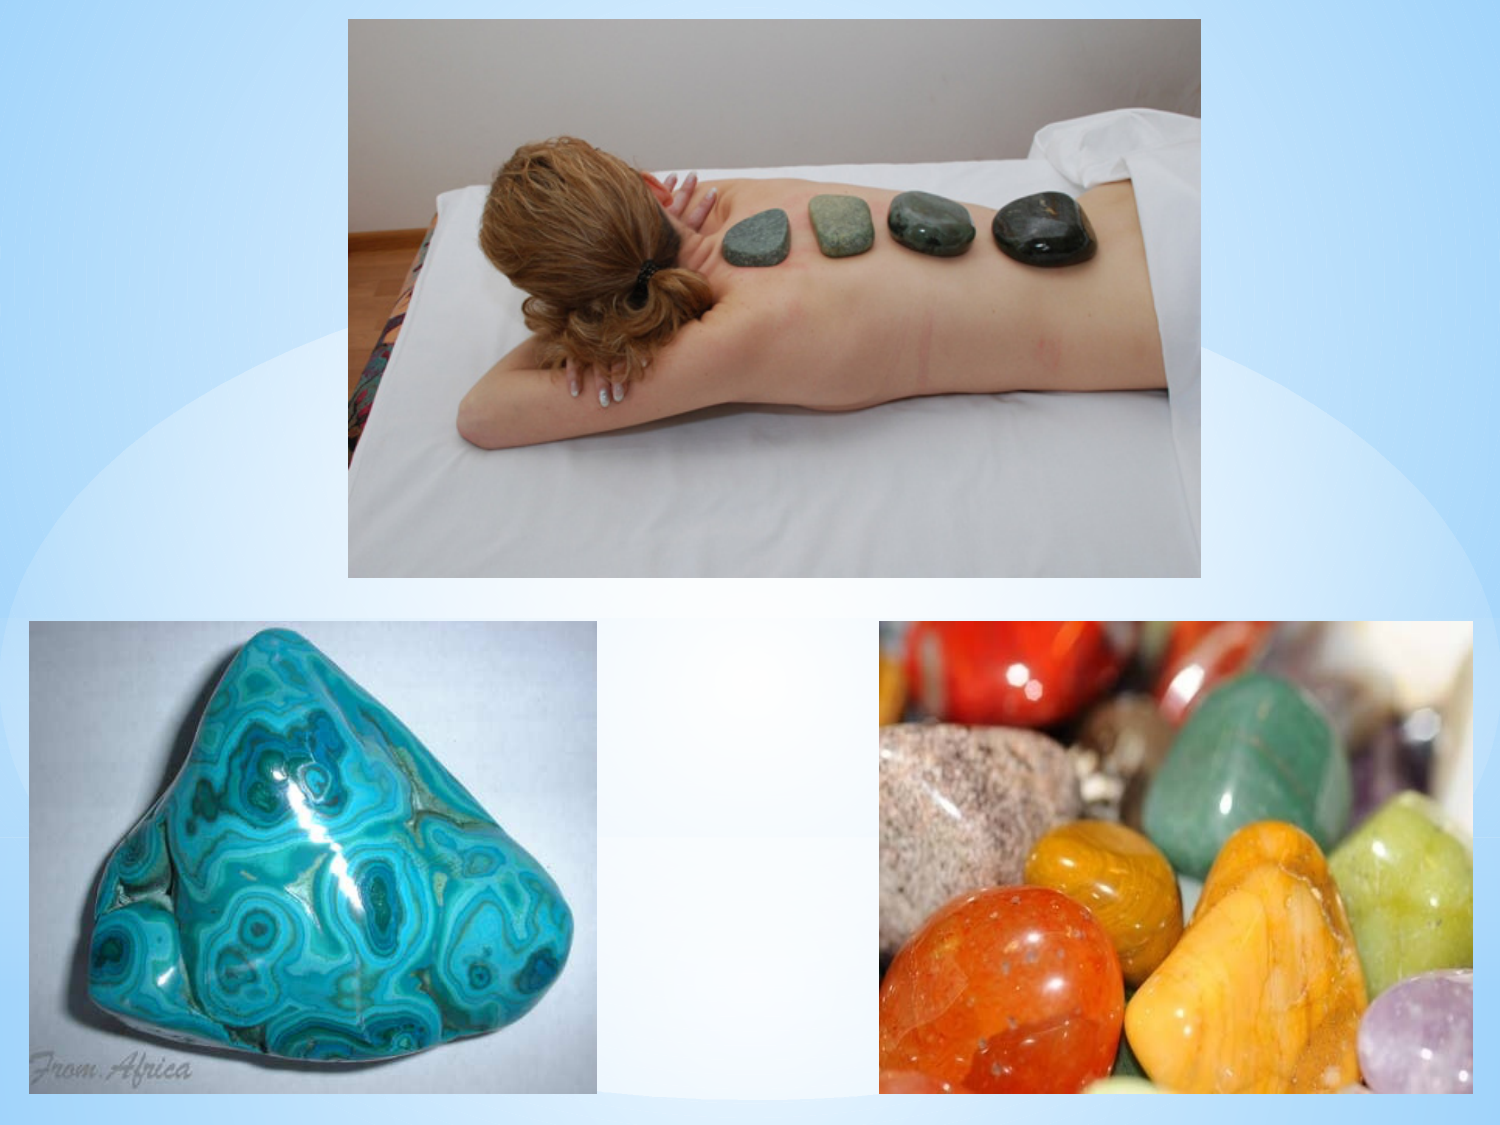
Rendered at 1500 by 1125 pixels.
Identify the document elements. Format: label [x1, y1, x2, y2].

picture [879, 621, 1473, 1094]
picture [29, 621, 597, 1094]
picture [347, 18, 1202, 578]
